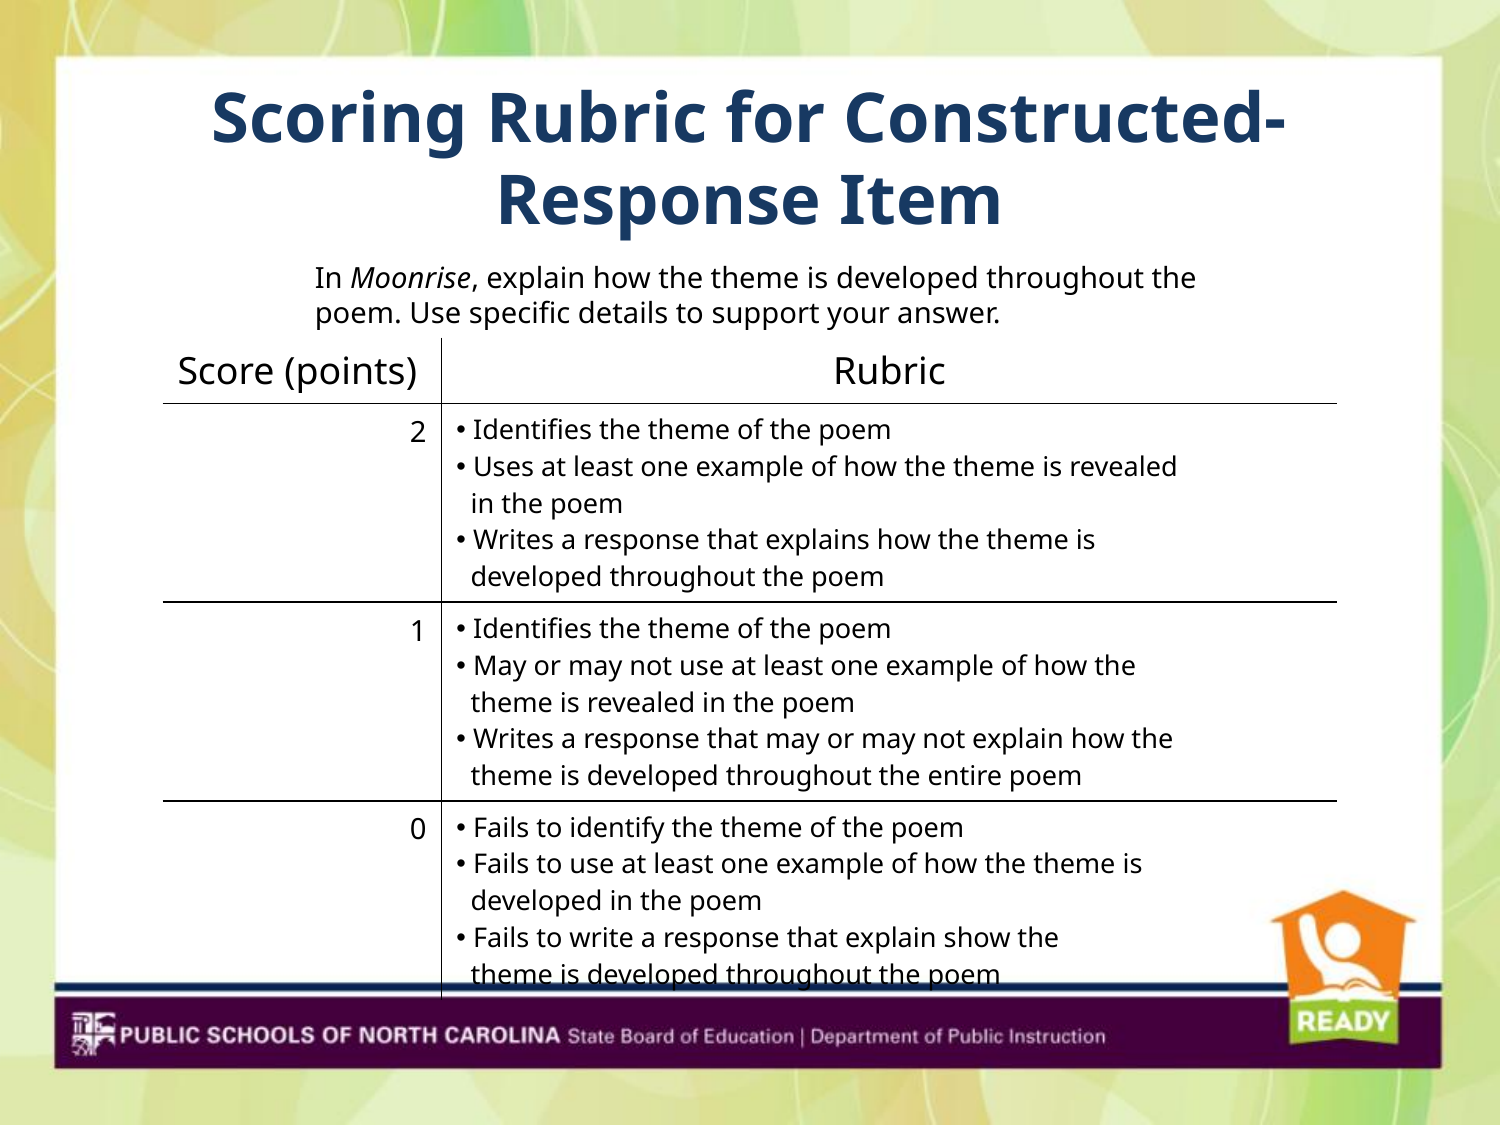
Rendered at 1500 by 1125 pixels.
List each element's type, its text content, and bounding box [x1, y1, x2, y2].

picture [0, 0, 1500, 1125]
table_cell Identifies the theme of the poem Uses at least one example of how the theme is revealed in the poem Writes a response that explains how the theme is developed throughout the poem [442, 404, 1337, 601]
text_box In Moonrise, explain how the theme is developed throughout the poem. Use specific details to support your answer. [299, 251, 1288, 337]
table_cell 0 [163, 802, 441, 1000]
table_header Score (points) [163, 338, 441, 403]
table_header Rubric [442, 338, 1337, 403]
table_cell 1 [163, 603, 441, 800]
table_cell Fails to identify the theme of the poem Fails to use at least one example of how the theme is developed in the poem Fails to write a response that explain show the theme is developed throughout the poem [442, 802, 1337, 1000]
table_cell 2 [163, 404, 441, 601]
table_cell Identifies the theme of the poem May or may not use at least one example of how the theme is revealed in the poem Writes a response that may or may not explain how the theme is developed throughout the entire poem [442, 603, 1337, 800]
title Scoring Rubric for Constructed- Response Item [87, 62, 1413, 250]
